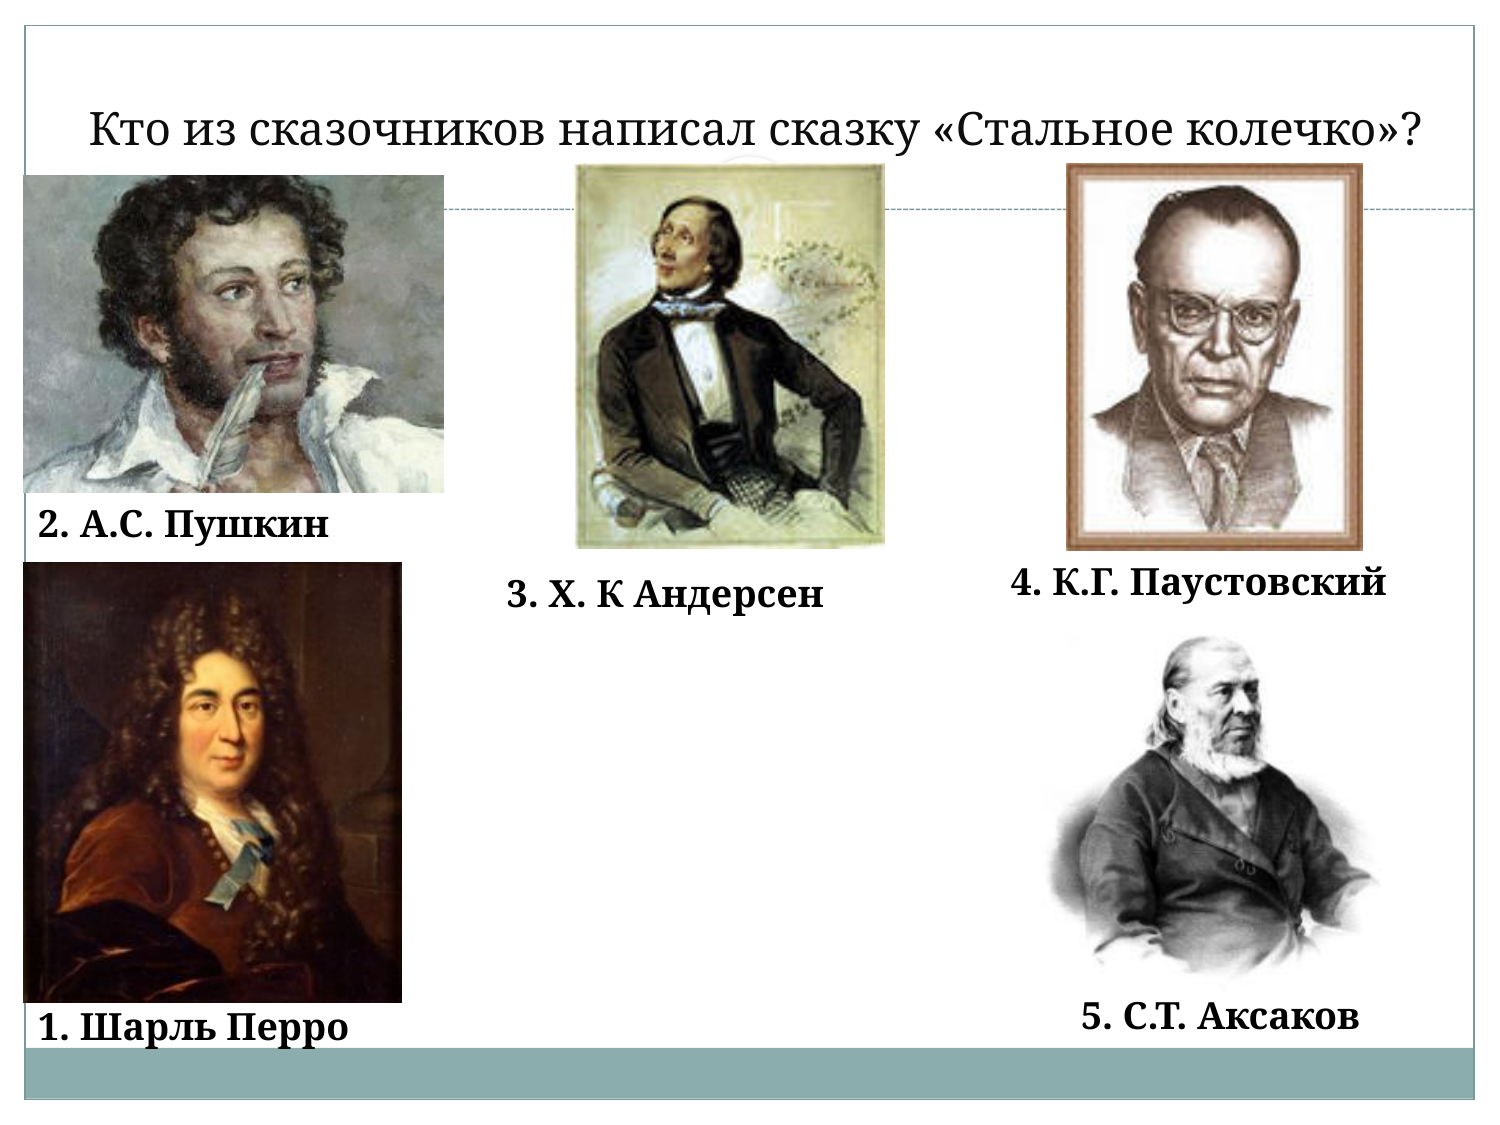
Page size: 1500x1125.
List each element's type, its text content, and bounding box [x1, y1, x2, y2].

text_box 2. А.С. Пушкин [23, 502, 399, 552]
picture [23, 562, 402, 1003]
picture [1066, 163, 1364, 551]
title Кто из сказочников написал сказку «Стальное колечко»? [49, 37, 1450, 162]
picture [1042, 585, 1382, 1025]
picture [573, 163, 885, 549]
text_box 3. Х. К Андерсен [492, 562, 914, 623]
picture [23, 175, 444, 493]
text_box 4. К.Г. Паустовский [996, 550, 1430, 611]
text_box 1. Шарль Перро [23, 1012, 399, 1056]
text_box 5. С.Т. Аксаков [1066, 984, 1442, 1045]
